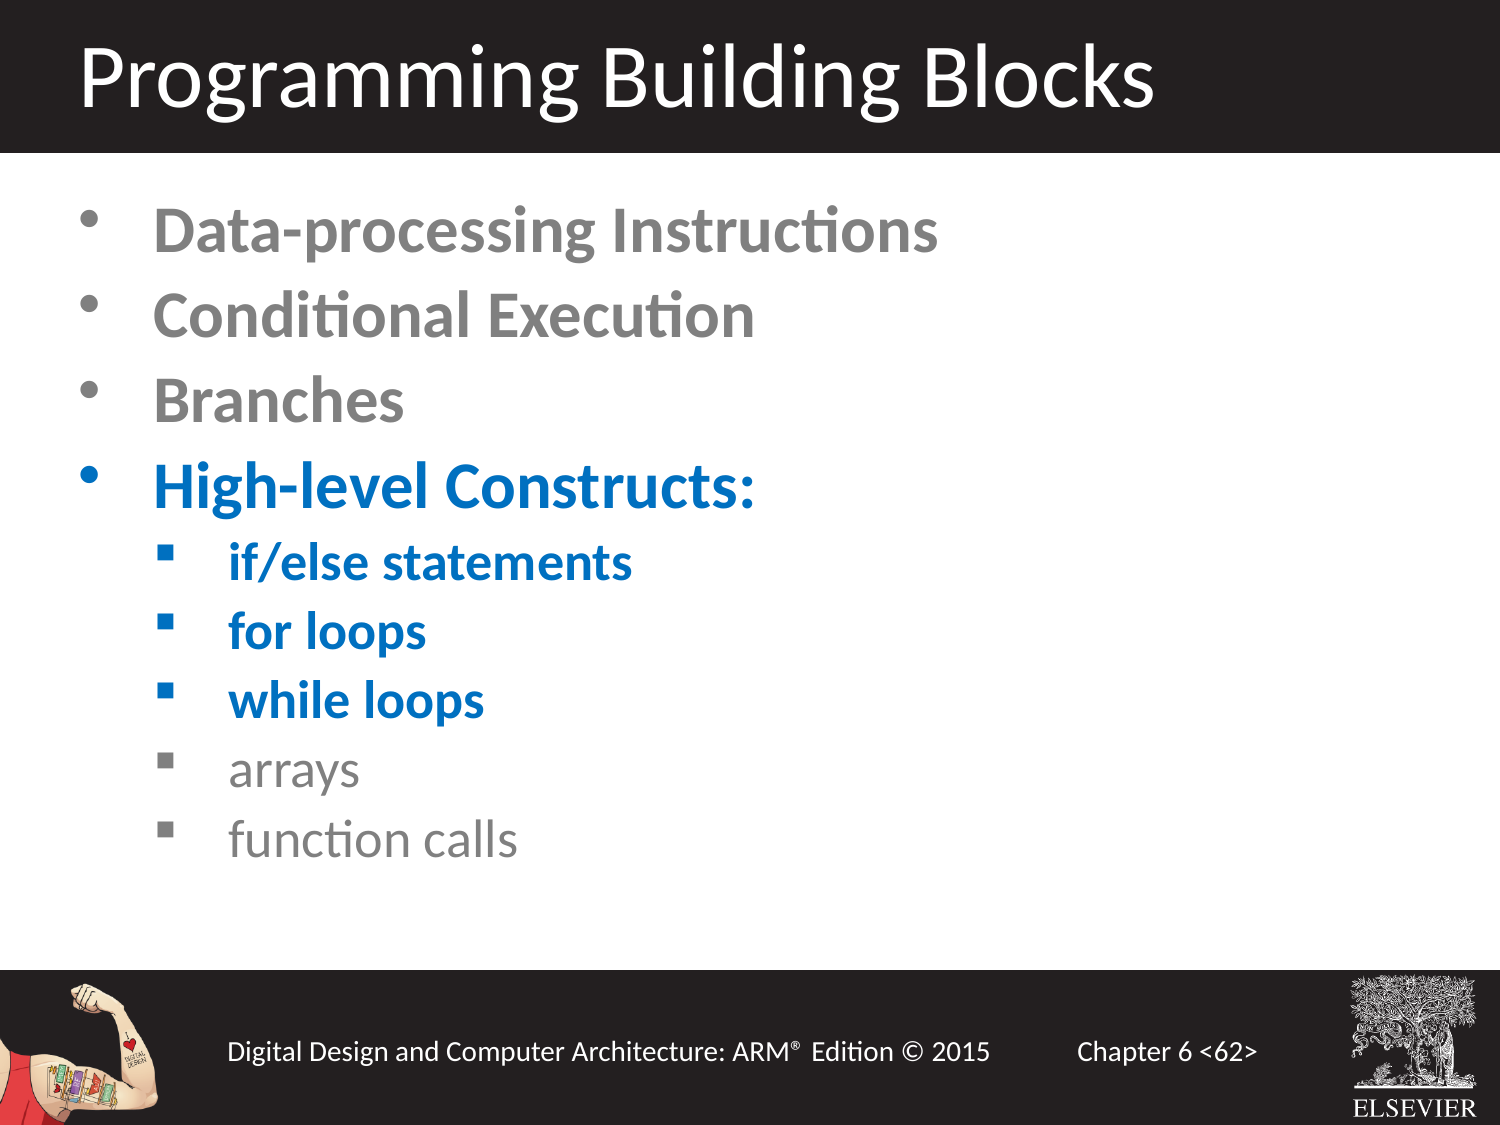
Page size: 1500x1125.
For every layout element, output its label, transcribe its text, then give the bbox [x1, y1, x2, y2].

text_box Programming Building Blocks [63, 8, 1488, 133]
text_box Data-processing Instructions Conditional Execution Branches High-level Constructs: if/else statements for loops while loops arrays function calls [63, 187, 1413, 1000]
picture [0, 979, 163, 1125]
picture [1350, 974, 1477, 1117]
